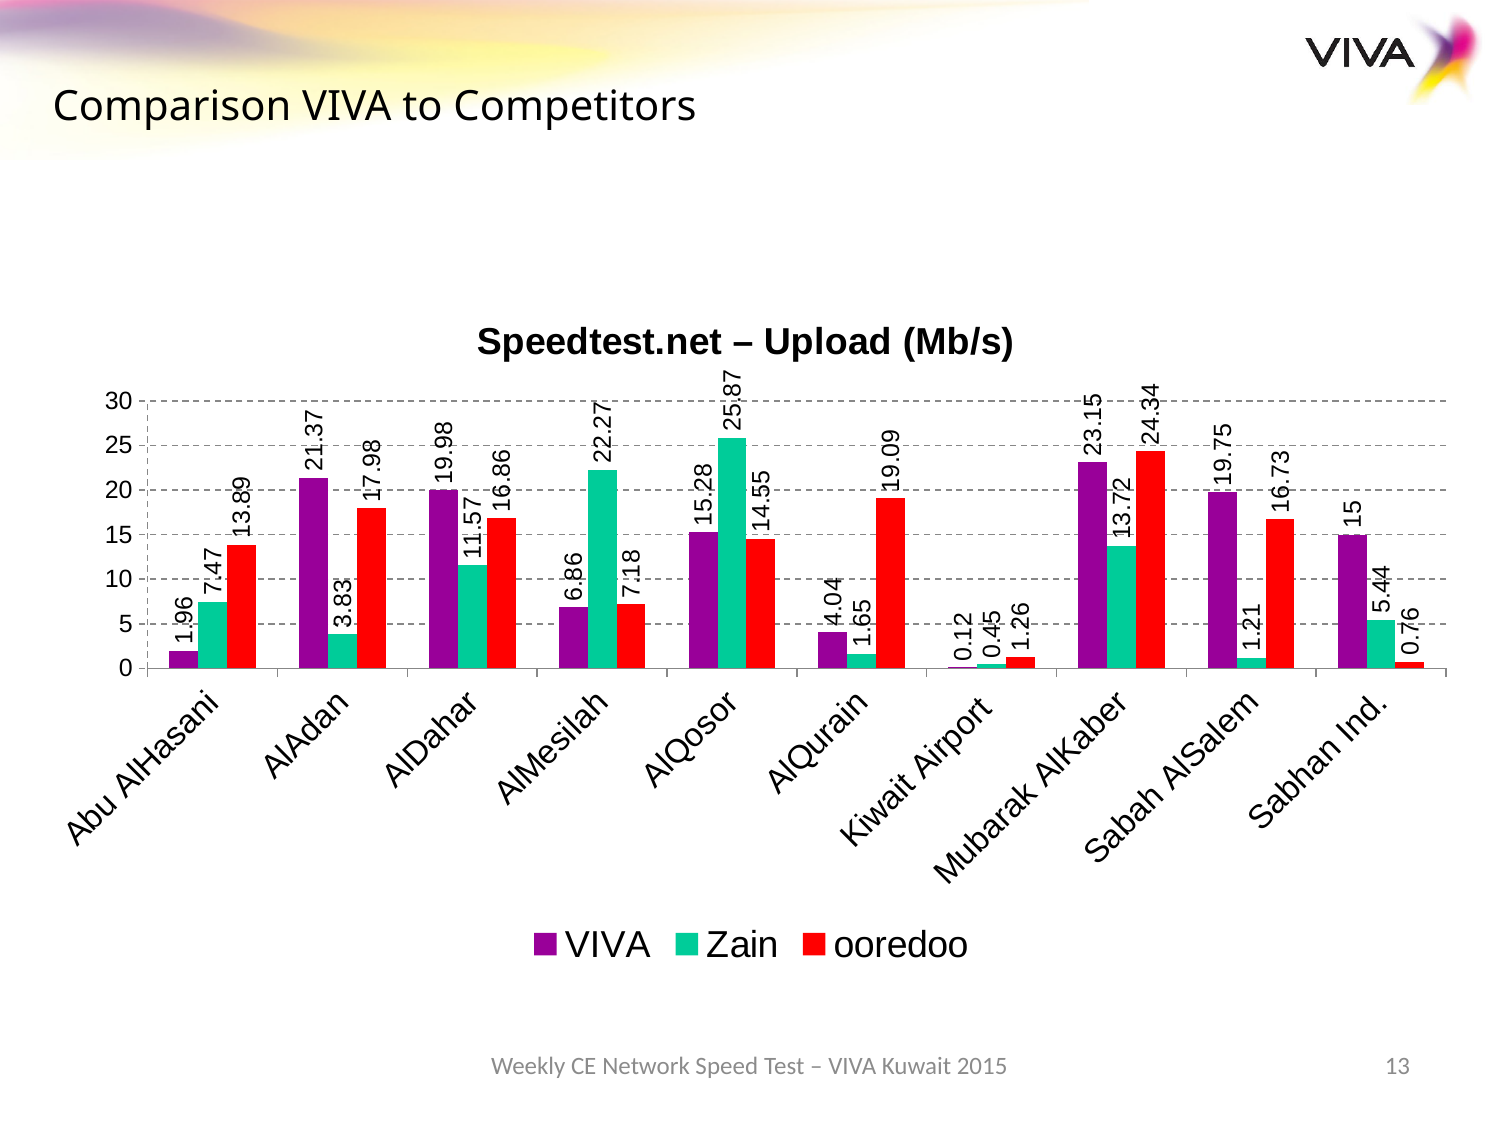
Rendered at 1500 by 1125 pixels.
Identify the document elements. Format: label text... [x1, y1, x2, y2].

chart [27, 287, 1476, 974]
text_box Comparison VIVA to Competitors [37, 24, 1278, 184]
text_box Weekly CE Network Speed Test – VIVA Kuwait 2015 [205, 1042, 1074, 1103]
picture [1300, 12, 1485, 105]
text_box 13 [1074, 1042, 1425, 1103]
picture [0, 0, 1089, 160]
